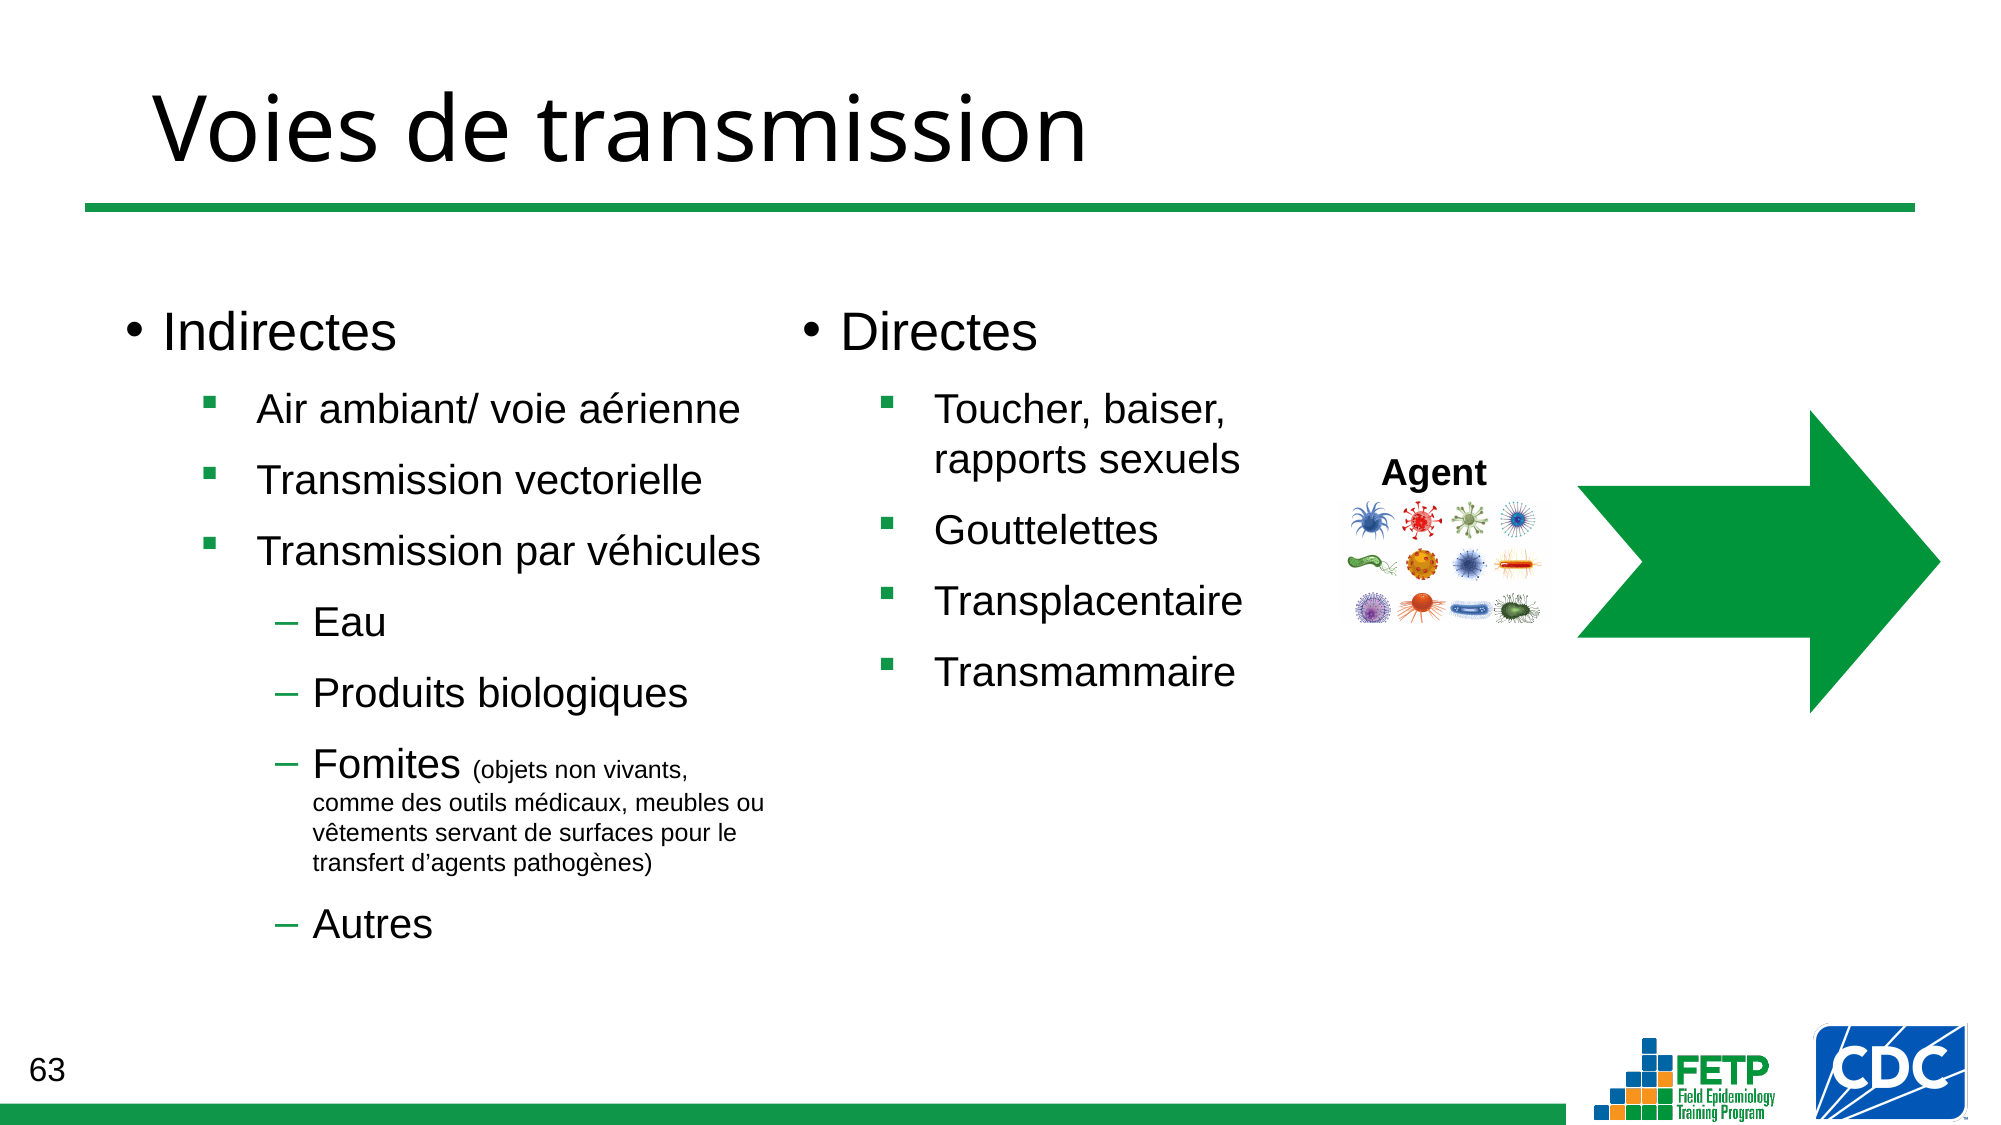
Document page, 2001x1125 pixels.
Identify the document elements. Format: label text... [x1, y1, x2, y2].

picture [1594, 1038, 1775, 1122]
title Voies de transmission [137, 75, 1863, 207]
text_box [1365, 409, 1941, 714]
list Directes Toucher, baiser, rapports sexuels Gouttelettes Transplacentaire Transmammaire [823, 288, 1391, 1050]
picture [1813, 1023, 1968, 1122]
text_box Indirectes Air ambiant/ voie aérienne Transmission vectorielle Transmission par véhicules Eau Produits biologiques Fomites (objets non vivants, comme des outils médicaux, meubles ou vêtements servant de surfaces pour le transfert d’agents pathogènes) Autres [110, 288, 823, 1050]
picture [1338, 501, 1551, 623]
